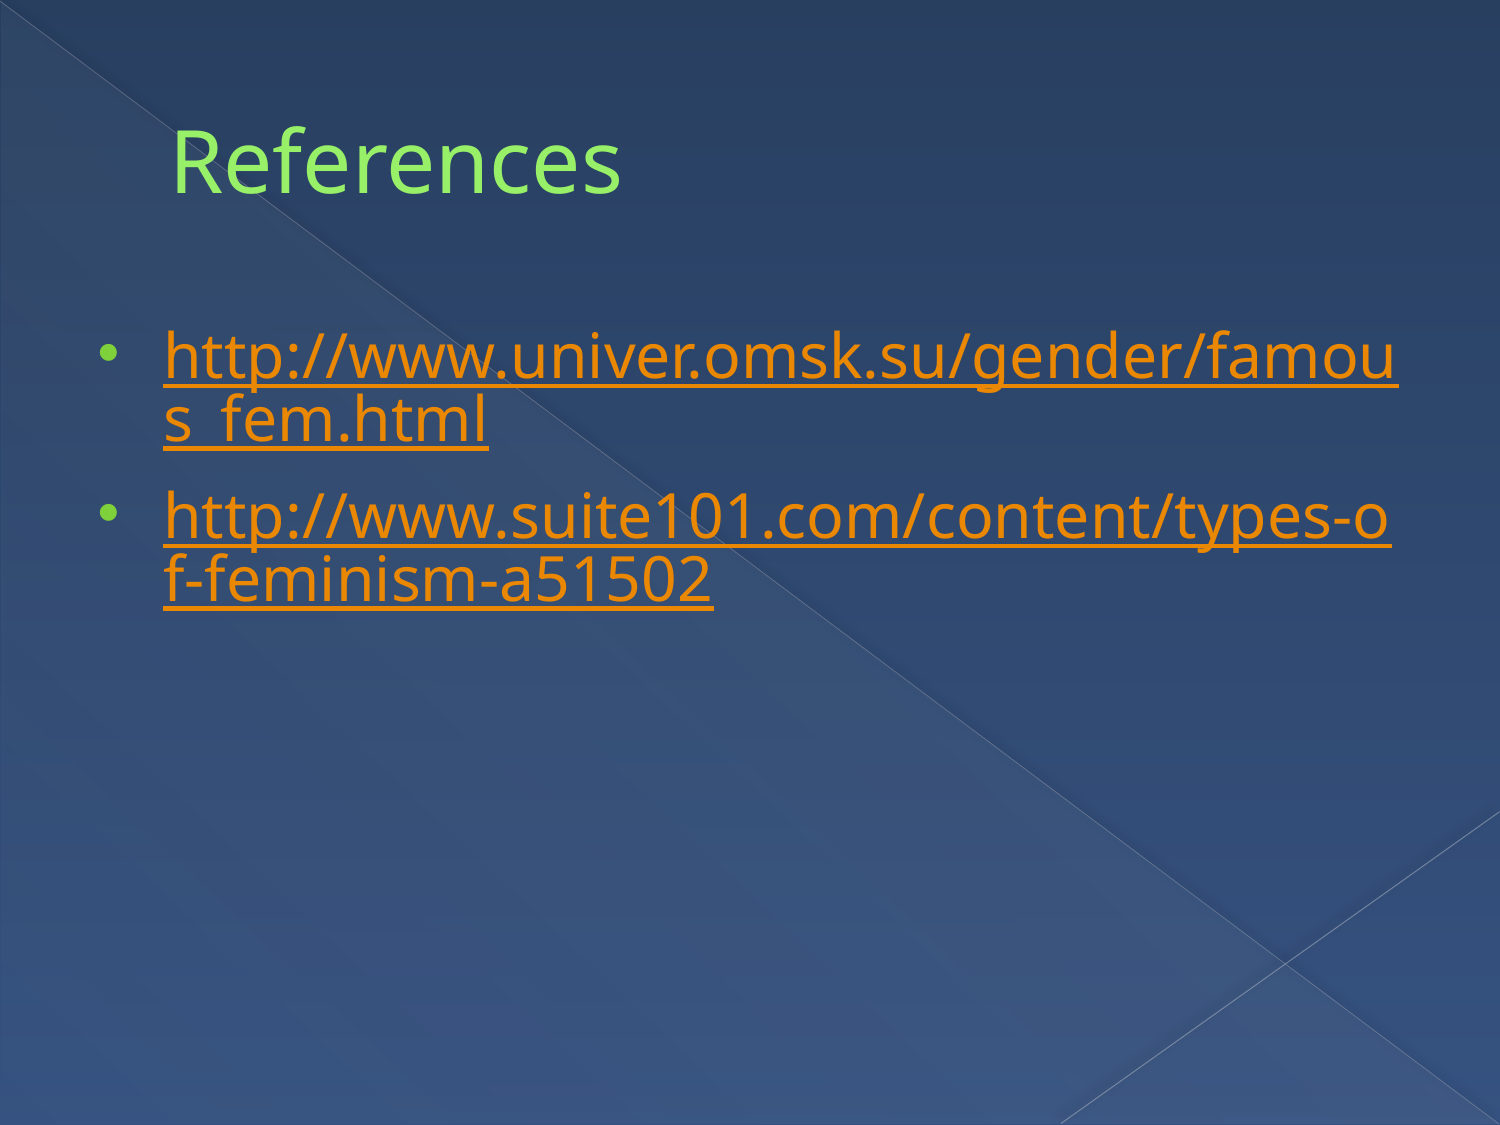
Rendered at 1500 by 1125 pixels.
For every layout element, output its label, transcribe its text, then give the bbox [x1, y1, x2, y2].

title References [75, 43, 1425, 274]
list http://www.univer.omsk.su/gender/famous_fem.html http://www.suite101.com/content/types-of-feminism-a51502 [75, 308, 1425, 1059]
